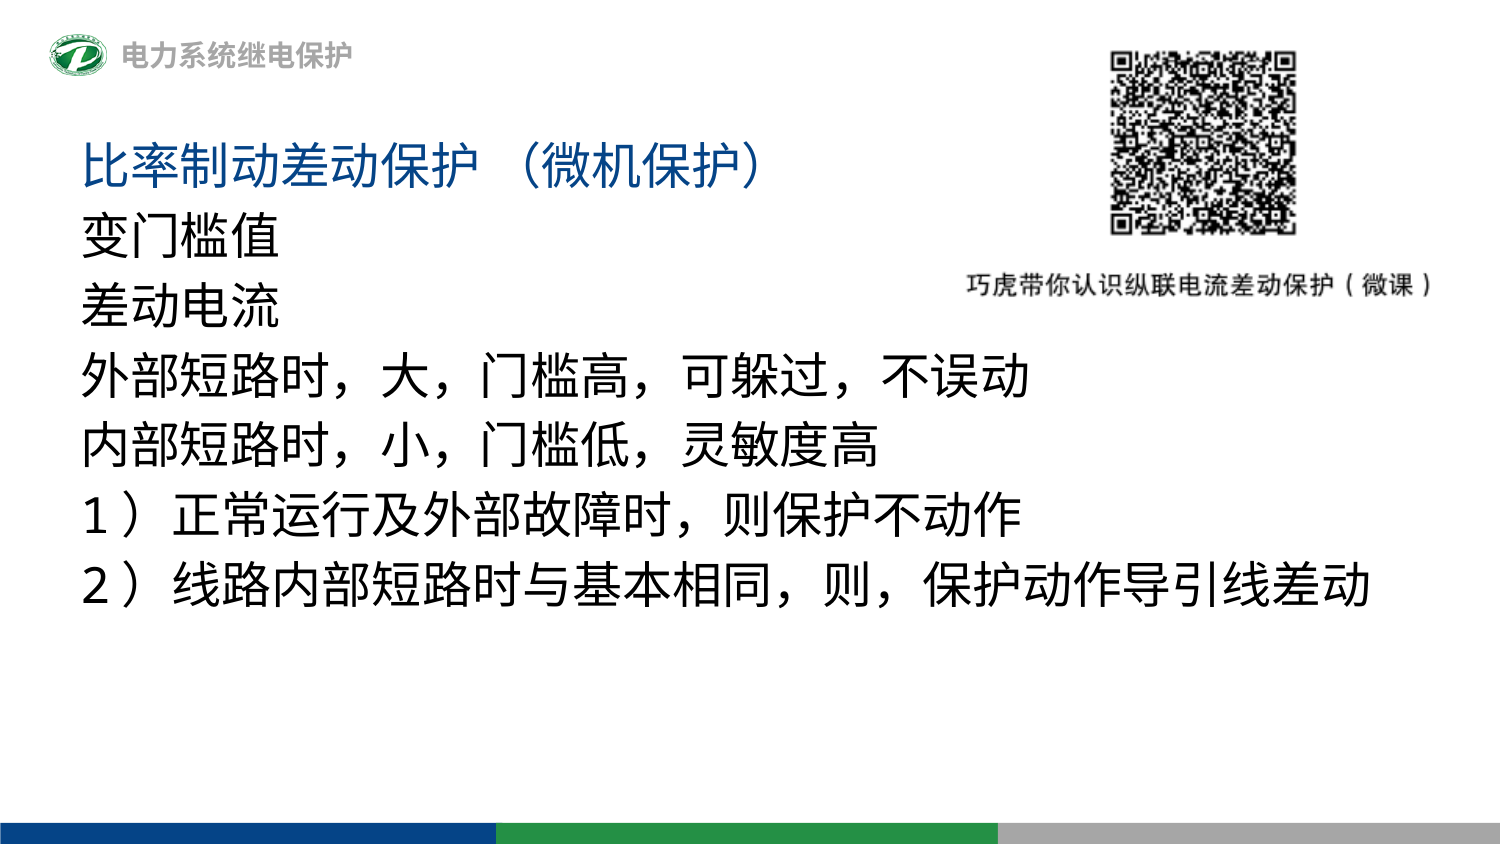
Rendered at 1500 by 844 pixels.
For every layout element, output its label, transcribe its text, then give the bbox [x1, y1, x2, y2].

picture [41, 19, 118, 91]
text_box [0, 821, 494, 844]
text_box 电力系统继电保护 [122, 29, 424, 80]
list 比率制动差动保护 （微机保护） 变门槛值 差动电流 外部短路时，大，门槛高，可躲过，不误动 内部短路时，小，门槛低，灵敏度高 1）正常运行及外部故障时，则保护不动作 2）线路内部短路时与基本相同，则，保护动作导引线差动 [64, 126, 1459, 812]
picture [957, 32, 1448, 319]
text_box [996, 821, 1500, 844]
text_box [494, 821, 996, 844]
